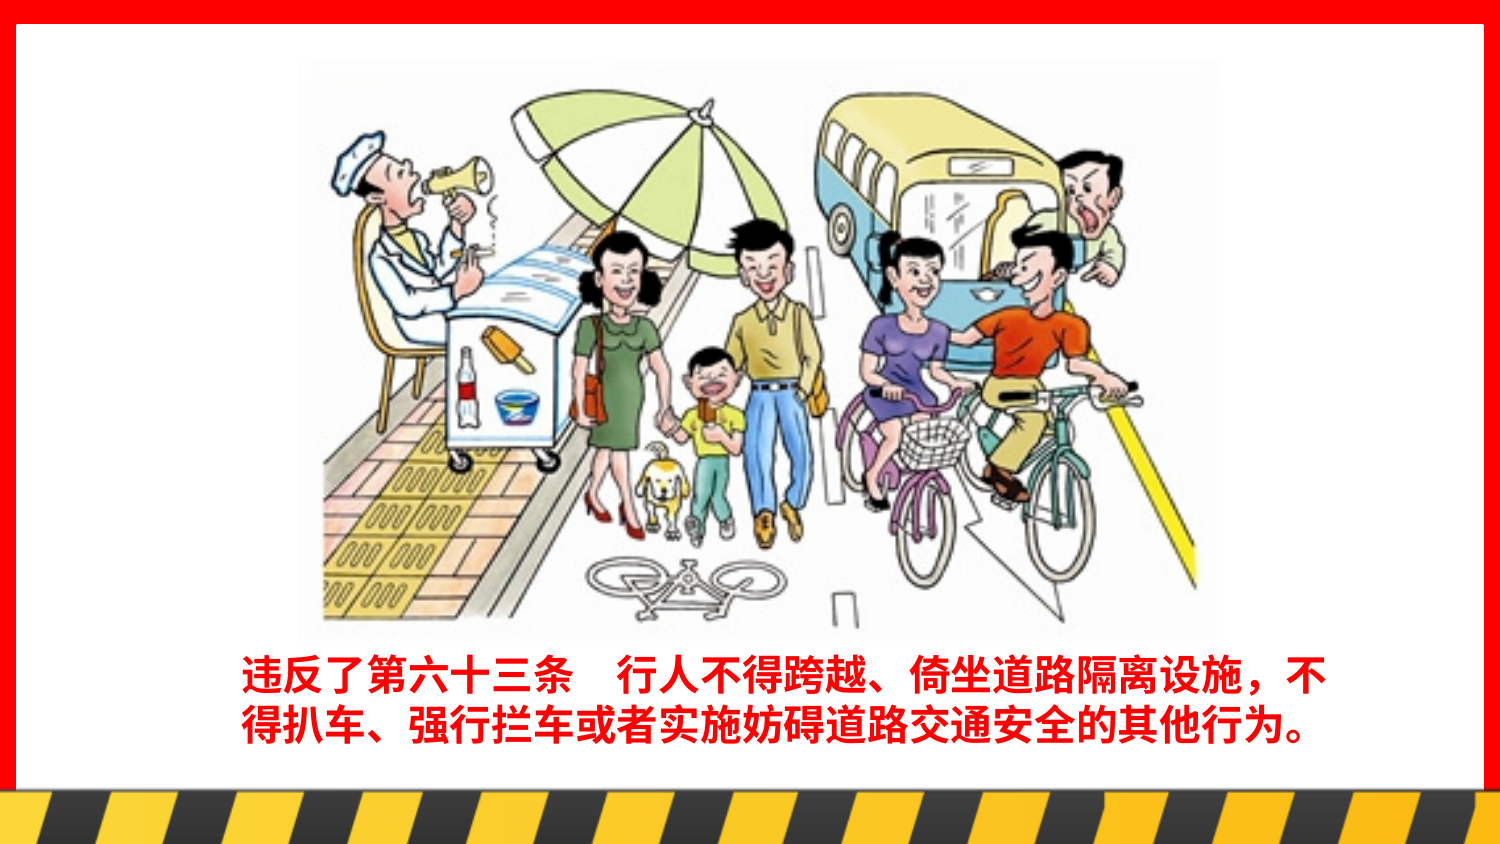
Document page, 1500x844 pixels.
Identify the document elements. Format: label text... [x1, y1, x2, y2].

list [298, 62, 1221, 643]
text_box 违反了第六十三条 行人不得跨越、倚坐道路隔离设施，不得扒车、强行拦车或者实施妨碍道路交通安全的其他行为。 [226, 641, 1356, 757]
picture [0, 774, 1500, 844]
